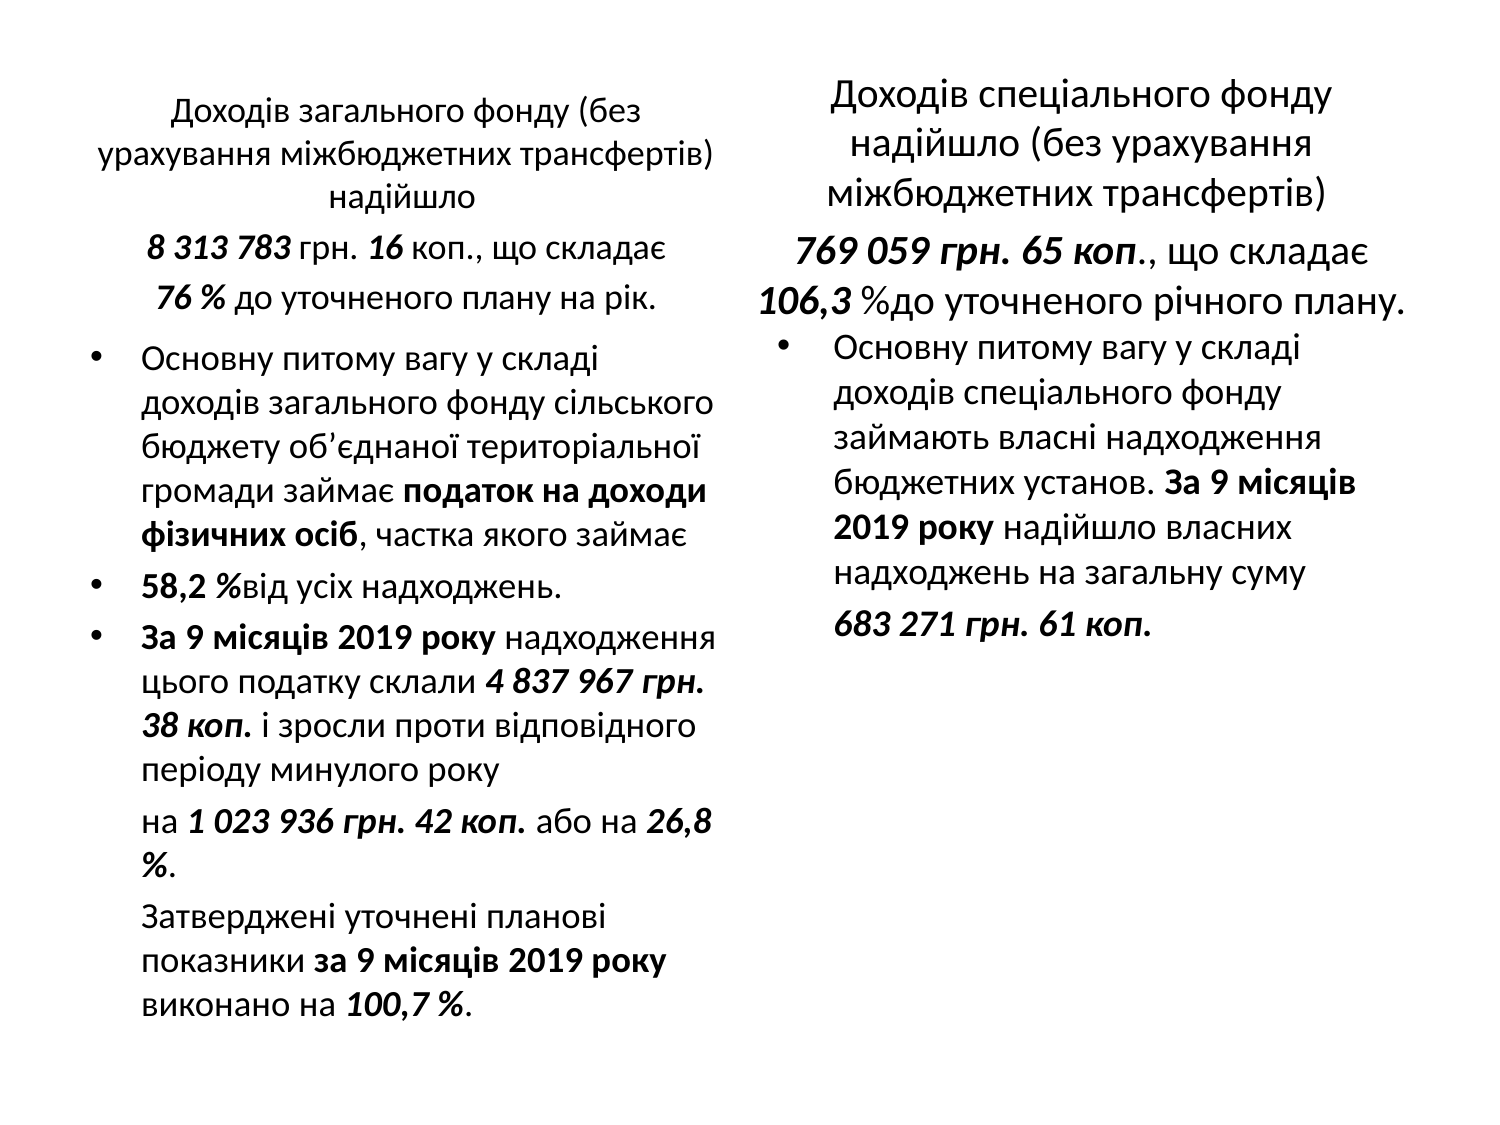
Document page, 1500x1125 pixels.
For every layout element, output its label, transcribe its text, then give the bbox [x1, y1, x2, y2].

list Основну питому вагу у складі доходів спеціального фонду займають власні надходження бюджетних установ. За 9 місяців 2019 року надійшло власних надходжень на загальну суму 683 271 грн. 61 коп. [761, 314, 1425, 1035]
list Доходів спеціального фонду надійшло (без урахування міжбюджетних трансфертів) 769 059 грн. 65 коп., що складає 106,3 %до уточненого річного плану. [738, 0, 1425, 338]
list Доходів загального фонду (без урахування міжбюджетних трансфертів) надійшло 8 313 783 грн. 16 коп., що складає 76 % до уточненого плану на рік. [75, 0, 738, 326]
list Основну питому вагу у складі доходів загального фонду сільського бюджету об’єднаної територіальної громади займає податок на доходи фізичних осіб, частка якого займає 58,2 %від усіх надходжень. За 9 місяців 2019 року надходження цього податку склали 4 837 967 грн. 38 коп. і зросли проти відповідного періоду минулого року на 1 023 936 грн. 42 коп. або на 26,8 %. Затверджені уточнені планові показники за 9 місяців 2019 року виконано на 100,7 %. [75, 326, 738, 1125]
